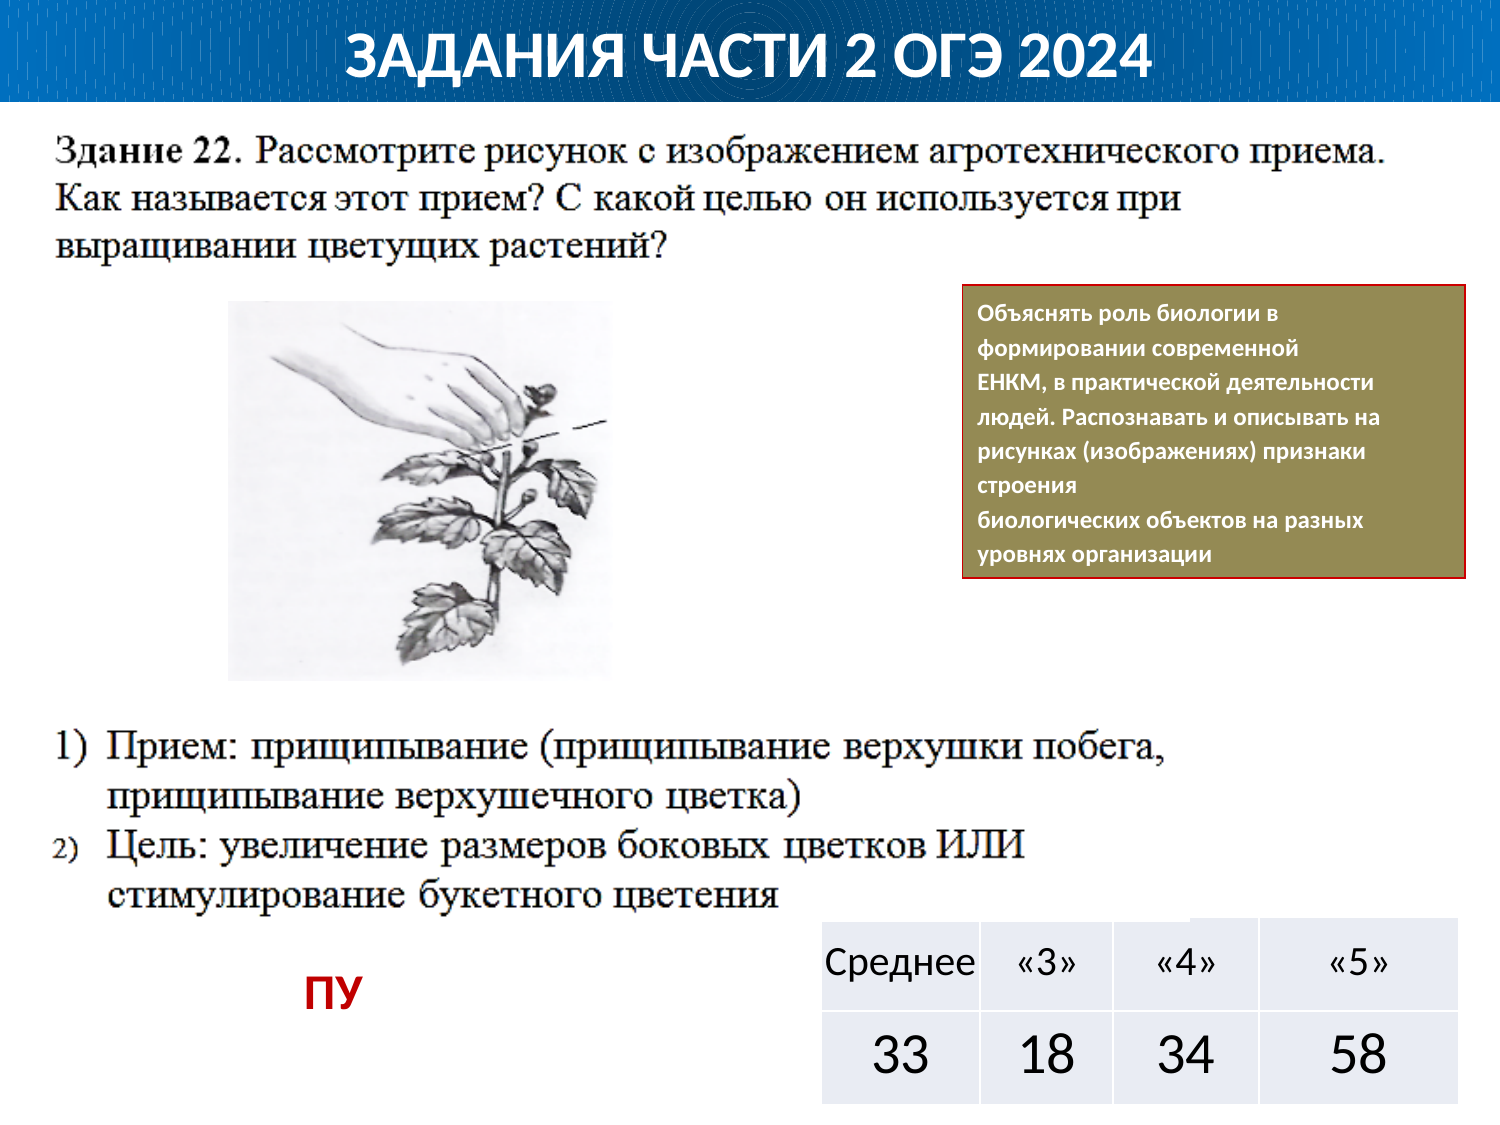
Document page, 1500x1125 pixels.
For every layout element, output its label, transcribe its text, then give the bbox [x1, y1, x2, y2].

text_box ЗАДАНИЯ ЧАСТИ 2 ОГЭ 2024 [0, 0, 1500, 102]
table_header Среднее [822, 930, 979, 1010]
table_header «4» [1114, 918, 1258, 1010]
picture [228, 301, 613, 681]
picture [41, 126, 1389, 280]
table_cell 18 [981, 1012, 1112, 1104]
table_cell 33 [822, 1012, 979, 1104]
table_header «3» [981, 930, 1112, 1010]
picture [46, 715, 1190, 922]
text_box Объяснять роль биологии в формировании современной ЕНКМ, в практической деятельности людей. Распознавать и описывать на рисунках (изображениях) признаки строения биологических объектов на разных уровнях организации живого. [962, 284, 1465, 578]
text_box ПУ [289, 952, 479, 1027]
table_cell 58 [1260, 1012, 1458, 1104]
table_header «5» [1260, 918, 1458, 1010]
table_cell 34 [1114, 1012, 1258, 1104]
